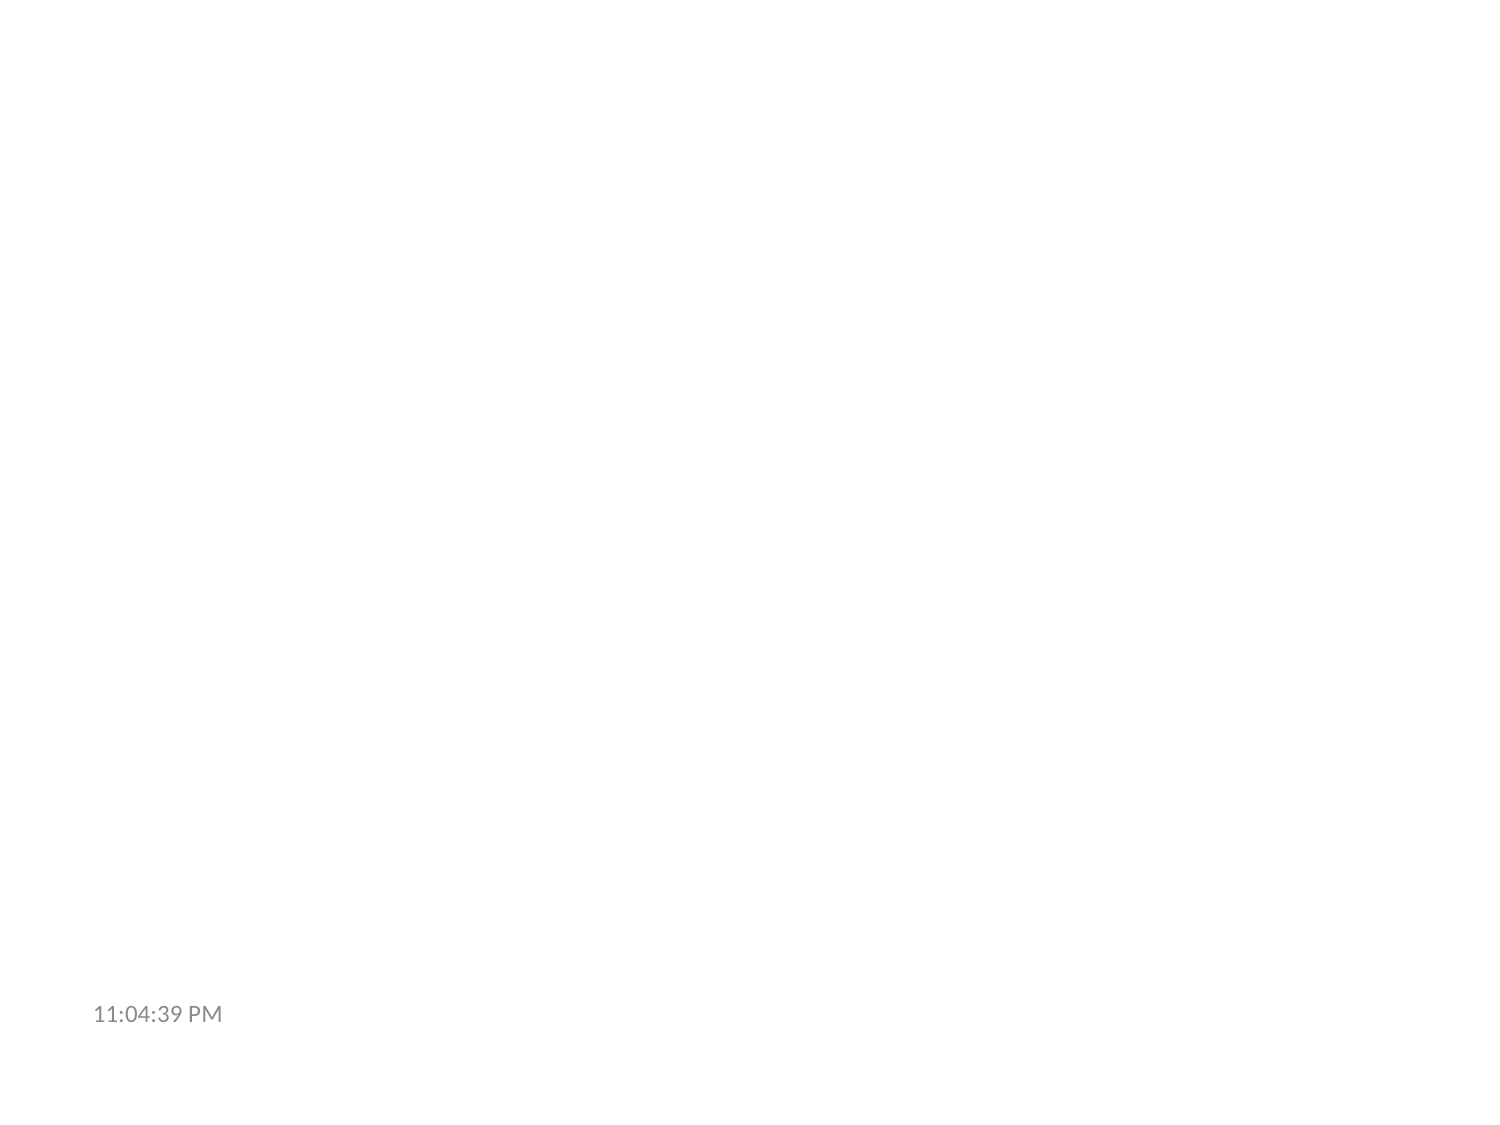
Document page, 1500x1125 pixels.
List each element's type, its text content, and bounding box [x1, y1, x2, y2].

text_box 3:35:09 PM [77, 982, 428, 1043]
